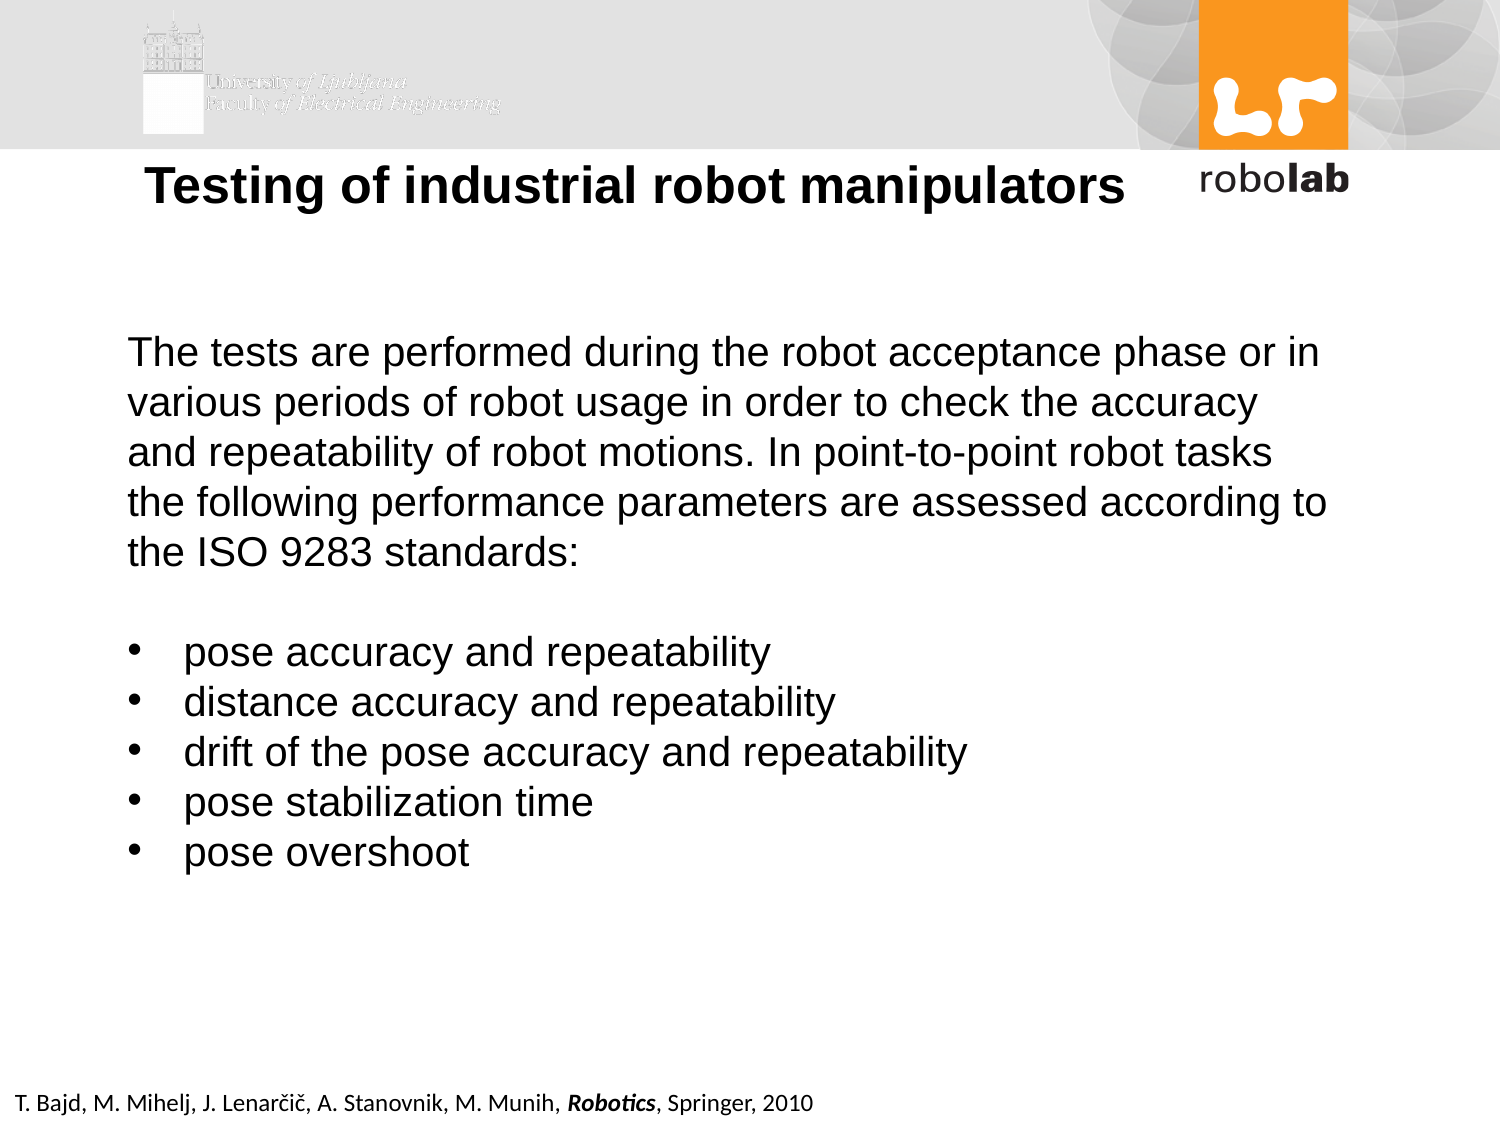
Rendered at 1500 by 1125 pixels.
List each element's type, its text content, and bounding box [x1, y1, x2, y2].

title Testing of industrial robot manipulators [129, 94, 1311, 272]
text_box The tests are performed during the robot acceptance phase or in various periods of robot usage in order to check the accuracy and repeatability of robot motions. In point-to-point robot tasks the following performance parameters are assessed according to the ISO 9283 standards: pose accuracy and repeatability distance accuracy and repeatability drift of the pose accuracy and repeatability pose stabilization time pose overshoot [112, 316, 1350, 882]
picture [998, 0, 1500, 196]
picture [143, 10, 501, 94]
